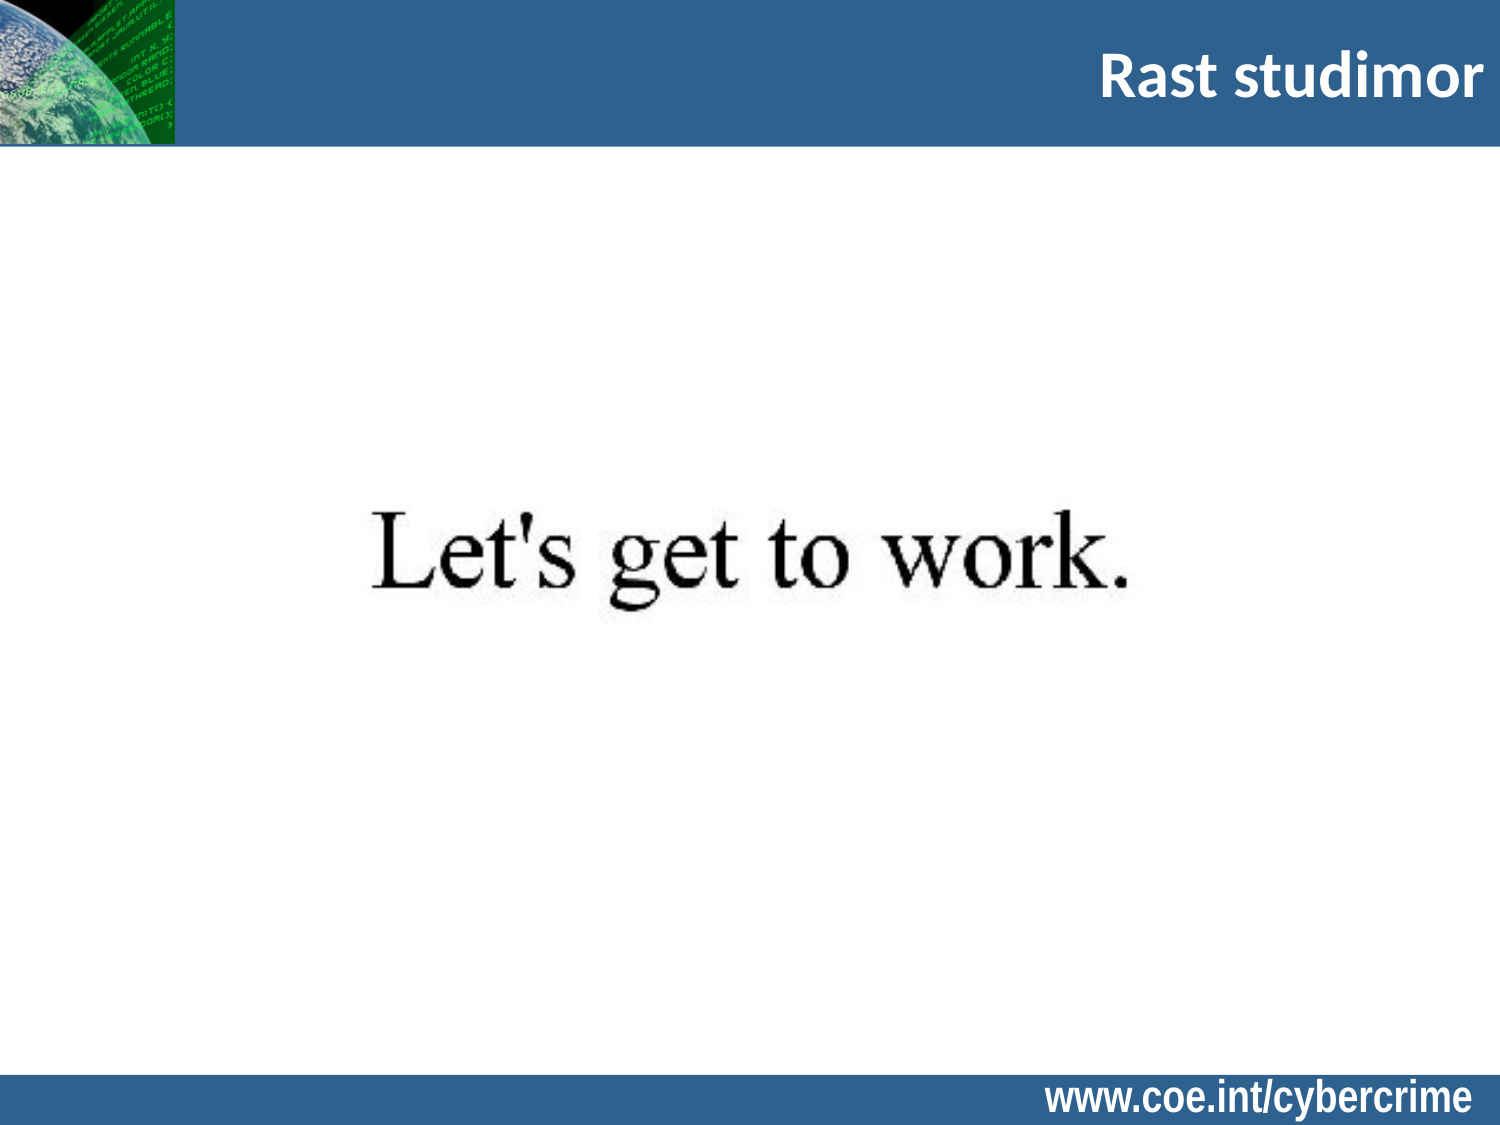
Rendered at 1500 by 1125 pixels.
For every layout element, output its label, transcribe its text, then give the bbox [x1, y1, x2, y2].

text_box [0, 1073, 1030, 1125]
text_box Rast studimor [177, 0, 1500, 149]
picture [0, 0, 175, 144]
text_box www.coe.int/cybercrime [1030, 1059, 1500, 1125]
picture [354, 397, 1146, 728]
